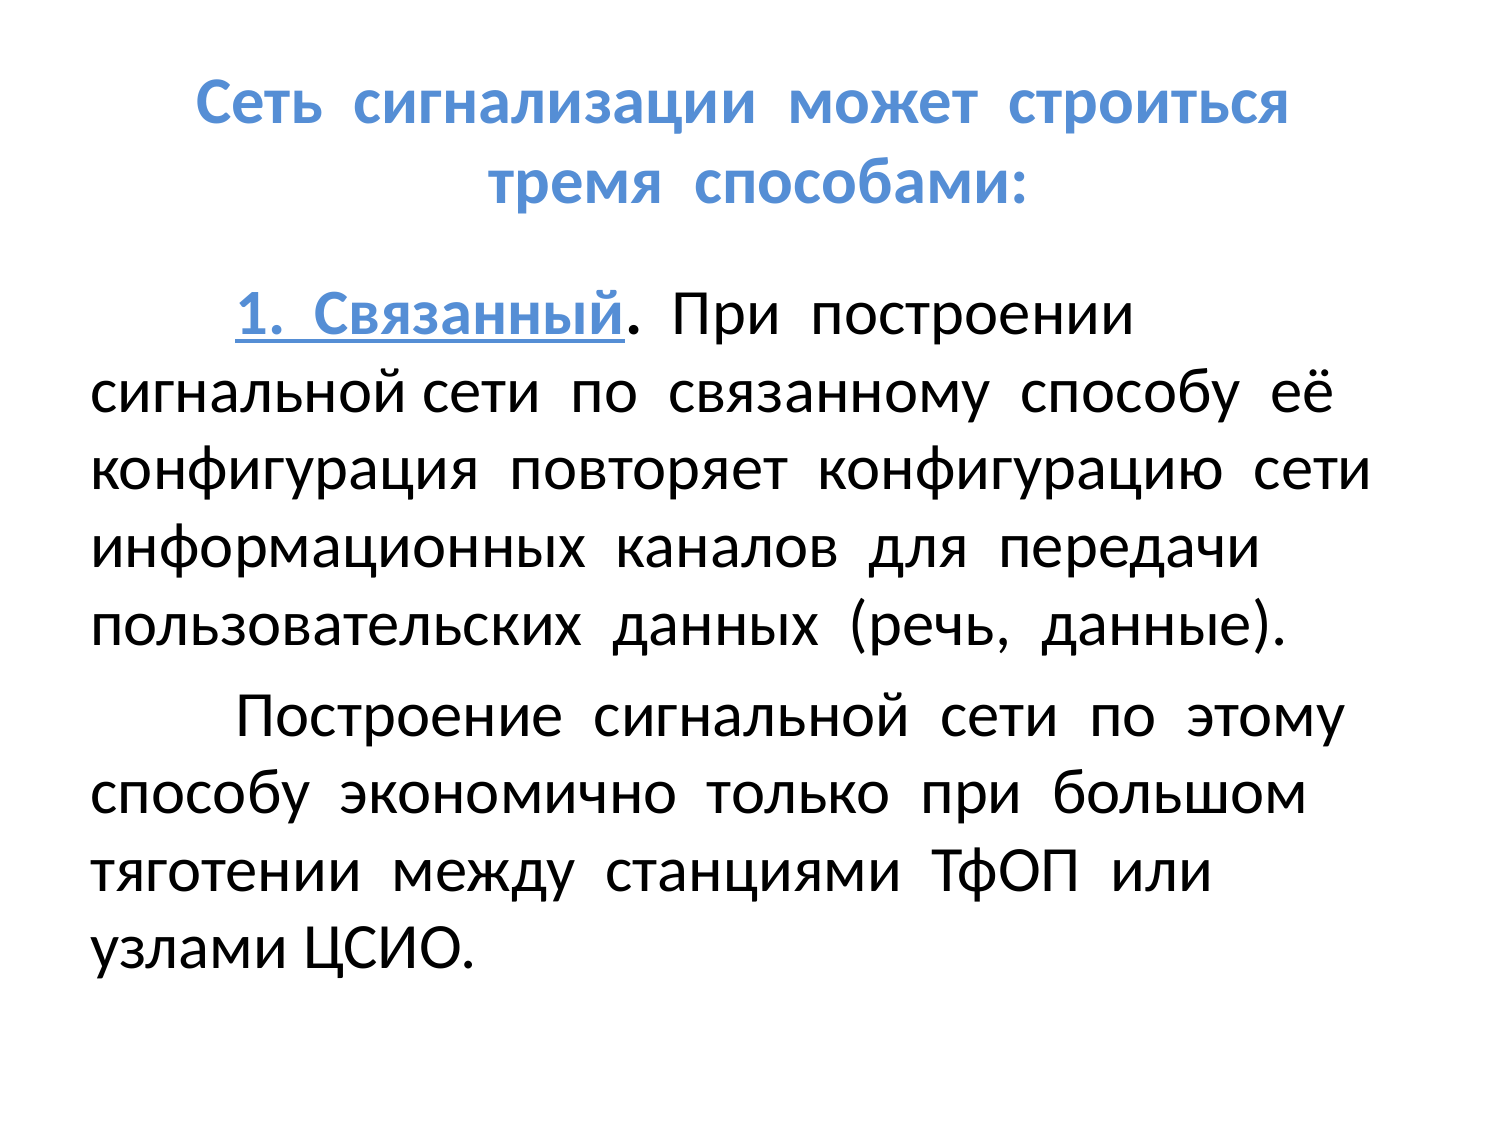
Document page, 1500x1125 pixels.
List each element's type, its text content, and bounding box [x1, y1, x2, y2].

title Сеть сигнализации может строиться тремя способами: [76, 42, 1427, 231]
list 1. Связанный. При построении сигнальной сети по связанному способу её конфигурация повторяет конфигурацию сети информационных каналов для передачи пользовательских данных (речь, данные). Построение сигнальной сети по этому способу экономично только при большом тяготении между станциями ТфОП или узлами ЦСИО. [75, 262, 1425, 1005]
